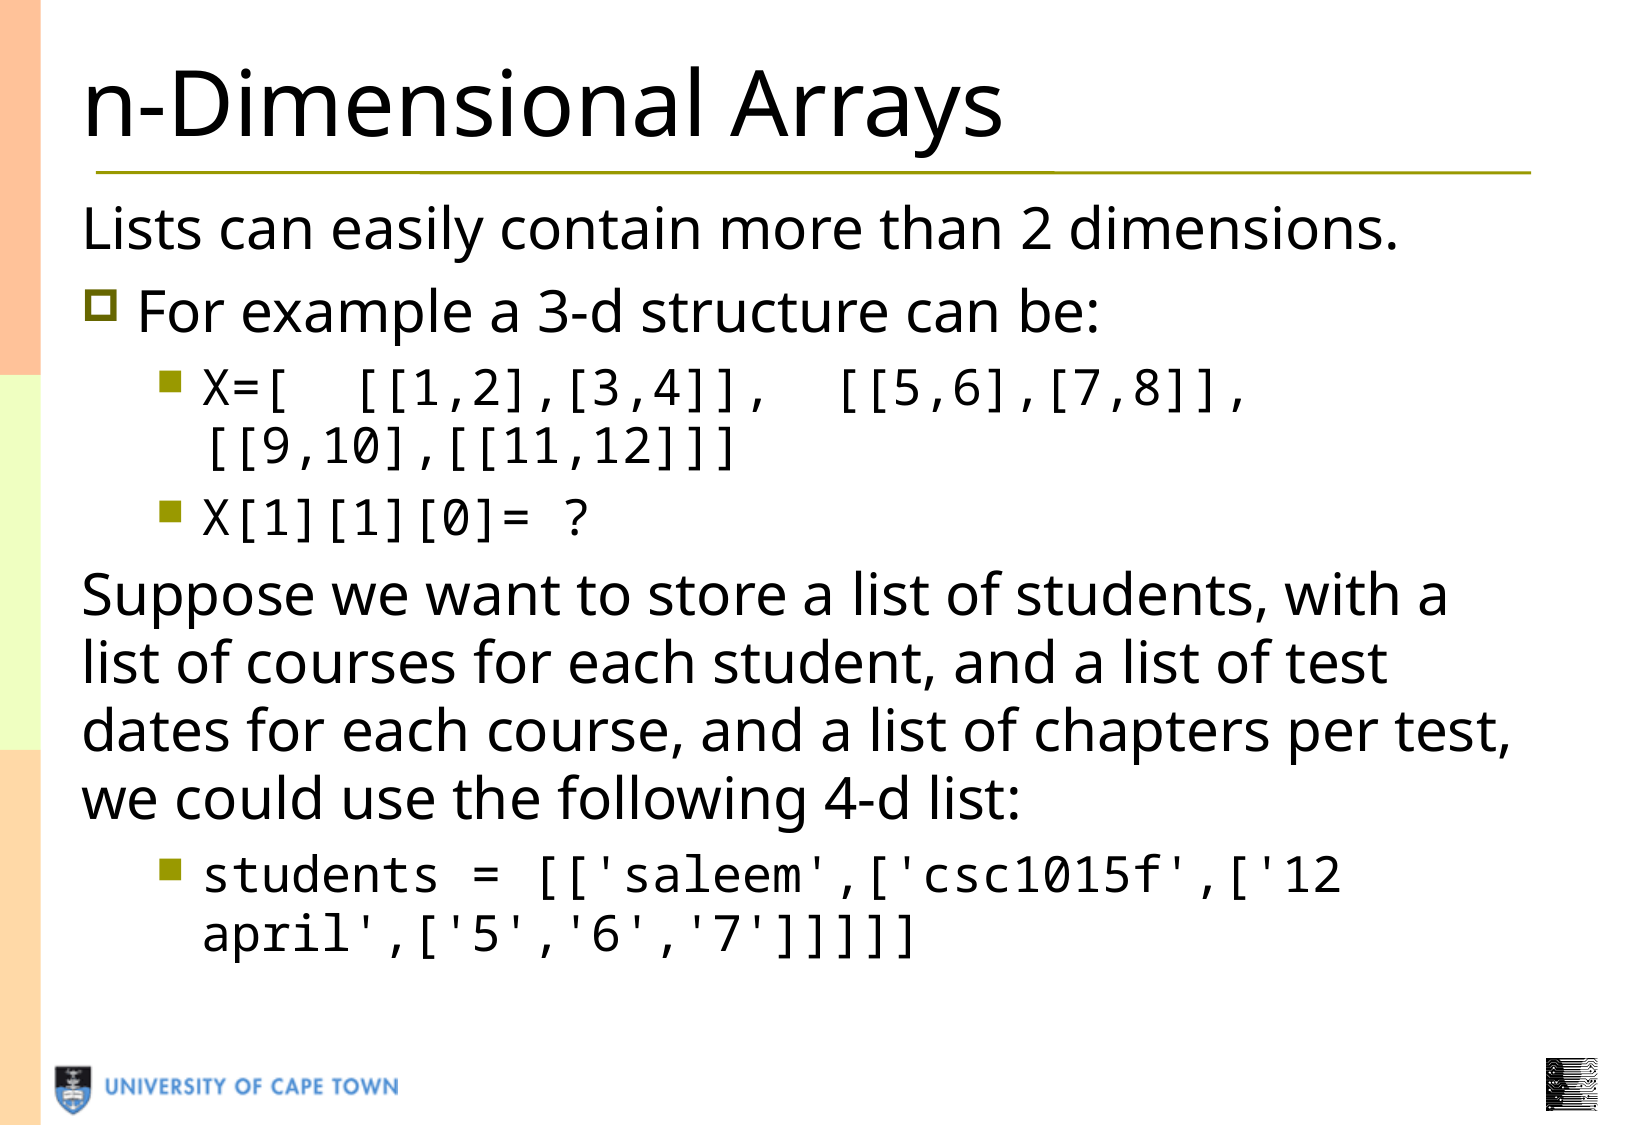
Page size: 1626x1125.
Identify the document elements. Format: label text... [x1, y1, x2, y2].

list Lists can easily contain more than 2 dimensions. For example a 3-d structure can be: X=[ [[1,2],[3,4]], [[5,6],[7,8]], [[9,10],[[11,12]]] X[1][1][0]= ? Suppose we want to store a list of students, with a list of courses for each student, and a list of test dates for each course, and a list of chapters per test, we could use the following 4-d list: students = [['saleem',['csc1015f',['12 april',['5','6','7']]]]] [81, 196, 1543, 991]
picture [44, 1048, 398, 1125]
picture [1546, 1058, 1598, 1111]
title n-Dimensional Arrays [81, 36, 1543, 165]
